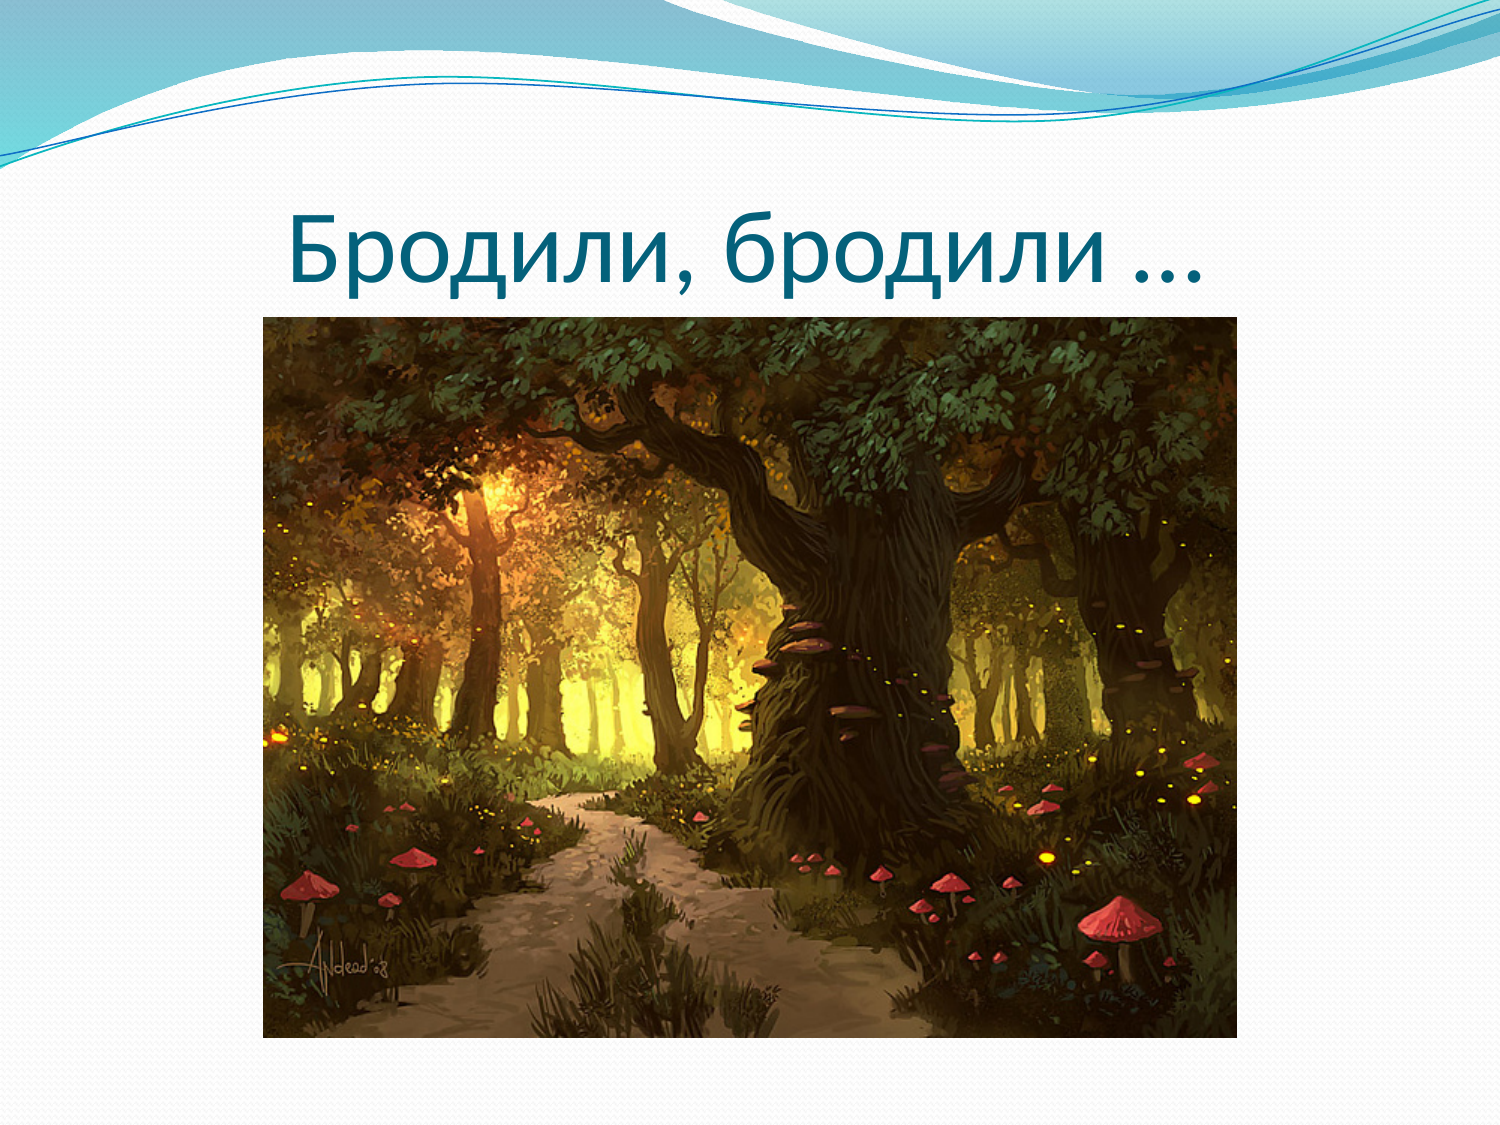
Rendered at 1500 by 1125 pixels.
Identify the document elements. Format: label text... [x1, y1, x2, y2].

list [263, 317, 1237, 1038]
title Бродили, бродили … [75, 115, 1425, 303]
